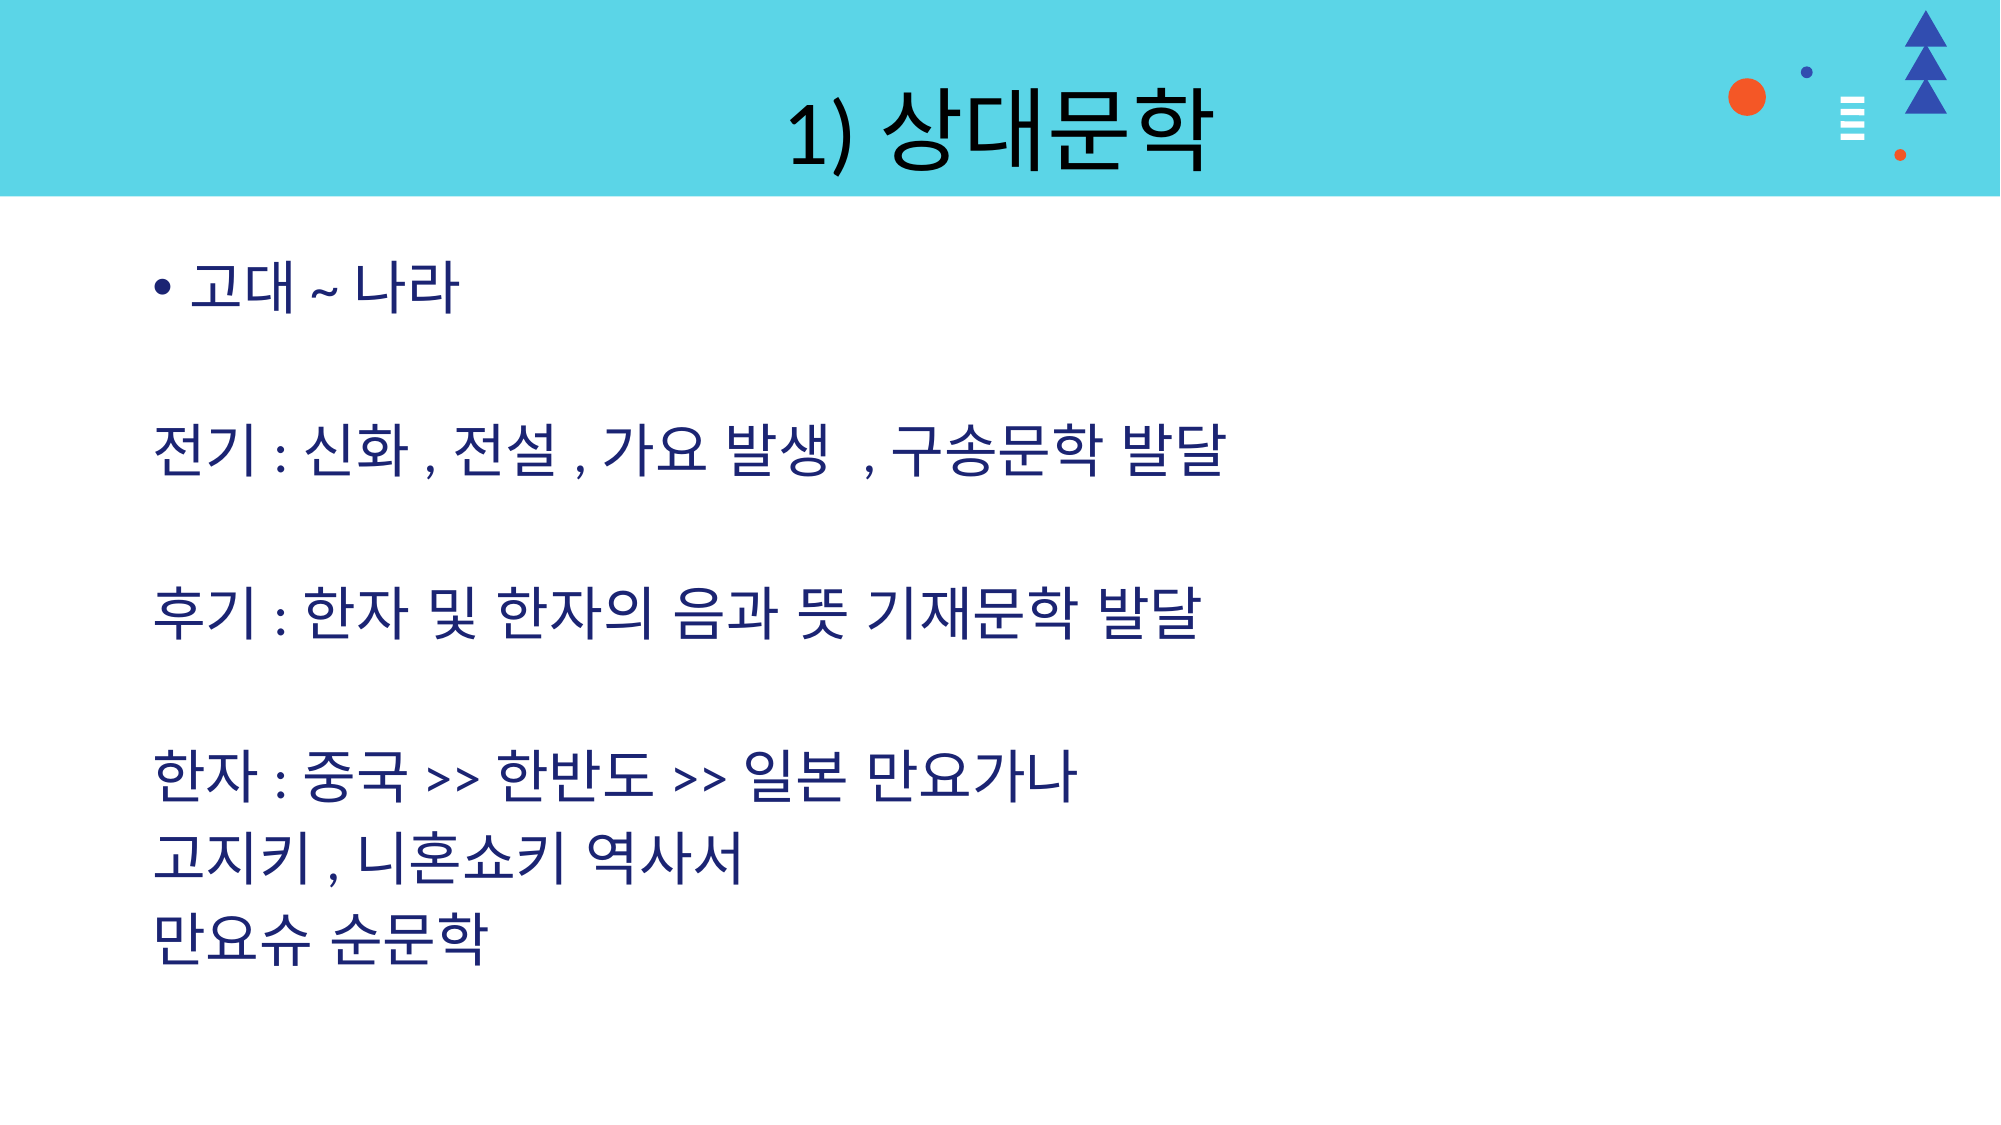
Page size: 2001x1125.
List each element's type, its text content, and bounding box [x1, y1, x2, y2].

title 1)상대문학 [137, 59, 1863, 197]
list 고대~나라 전기:신화,전설,가요 발생 ,구송문학 발달 후기:한자 및 한자의 음과 뜻 기재문학 발달 한자:중국>>한반도>>일본 만요가나 고지키,니혼쇼키 역사서 만요슈 순문학 [137, 243, 1863, 1014]
